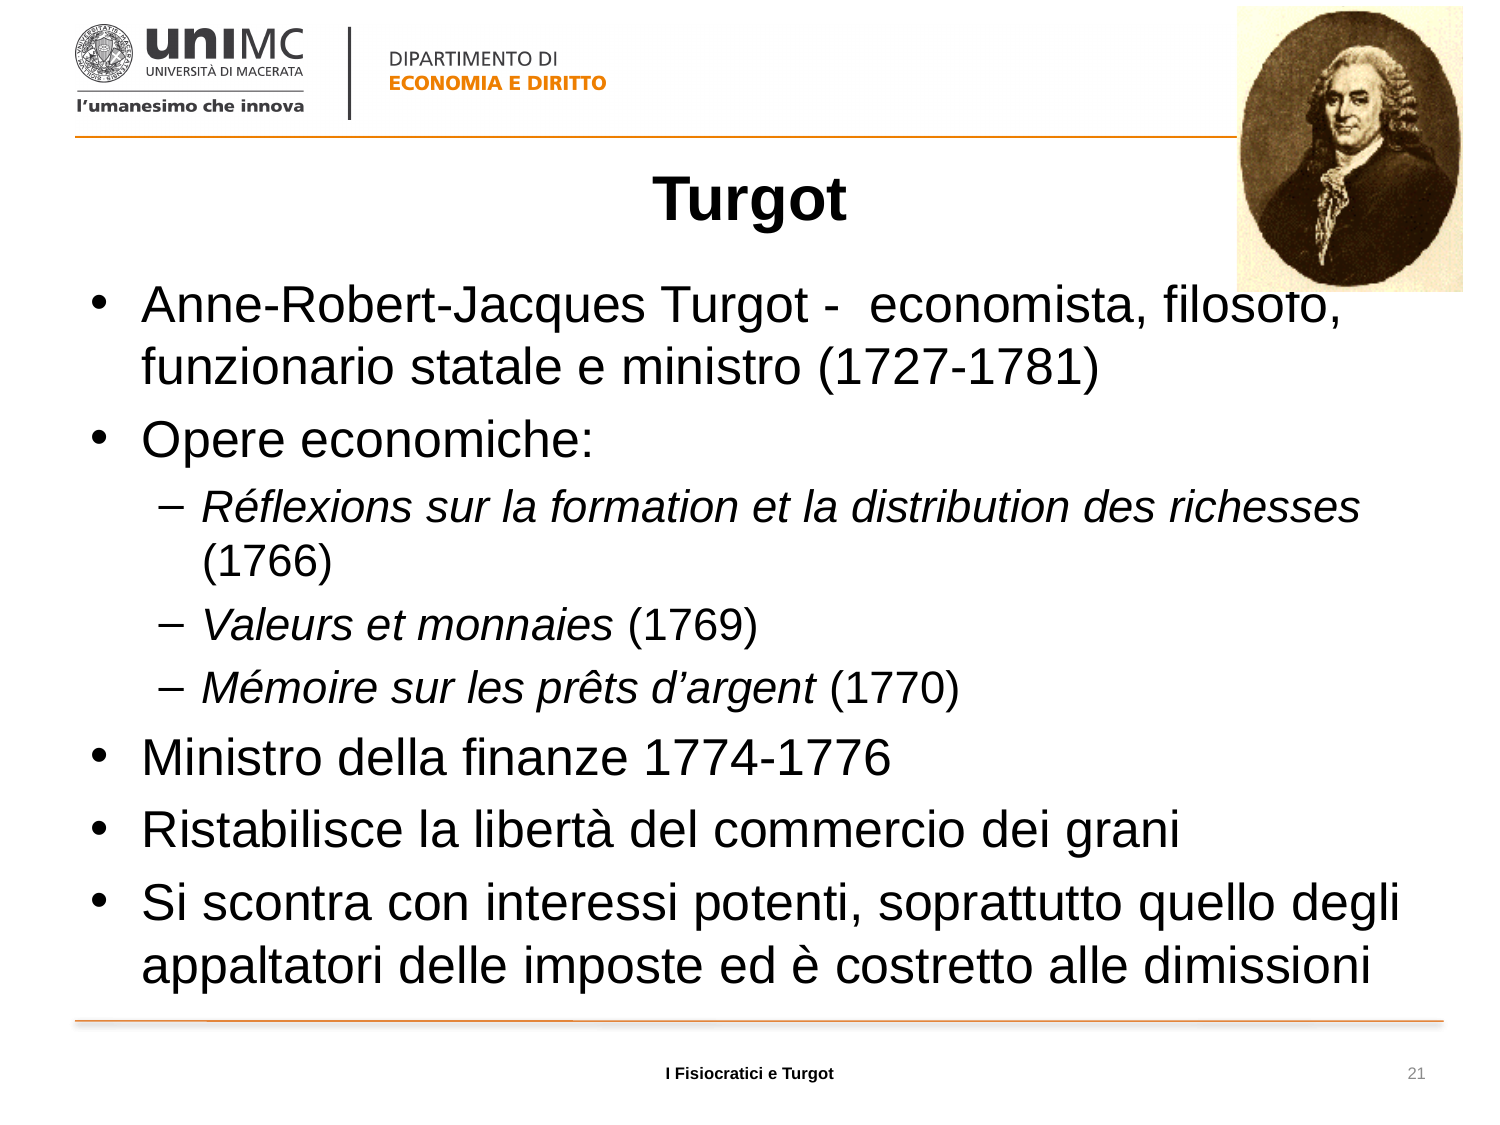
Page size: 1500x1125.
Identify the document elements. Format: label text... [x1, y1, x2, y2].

footer I Fisiocratici e Turgot [512, 1042, 988, 1103]
list Anne-Robert-Jacques Turgot - economista, filosofo, funzionario statale e ministro (1727-1781) Opere economiche: Réflexions sur la formation et la distribution des richesses (1766) Valeurs et monnaies (1769) Mémoire sur les prêts d’argent (1770) Ministro della finanze 1774-1776 Ristabilisce la libertà del commercio dei grani Si scontra con interessi potenti, soprattutto quello degli appaltatori delle imposte ed è costretto alle dimissioni [75, 262, 1425, 1005]
slide_number 21 [1091, 1042, 1442, 1103]
picture [75, 24, 1236, 138]
title Turgot [75, 149, 1231, 241]
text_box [1236, 6, 1464, 293]
